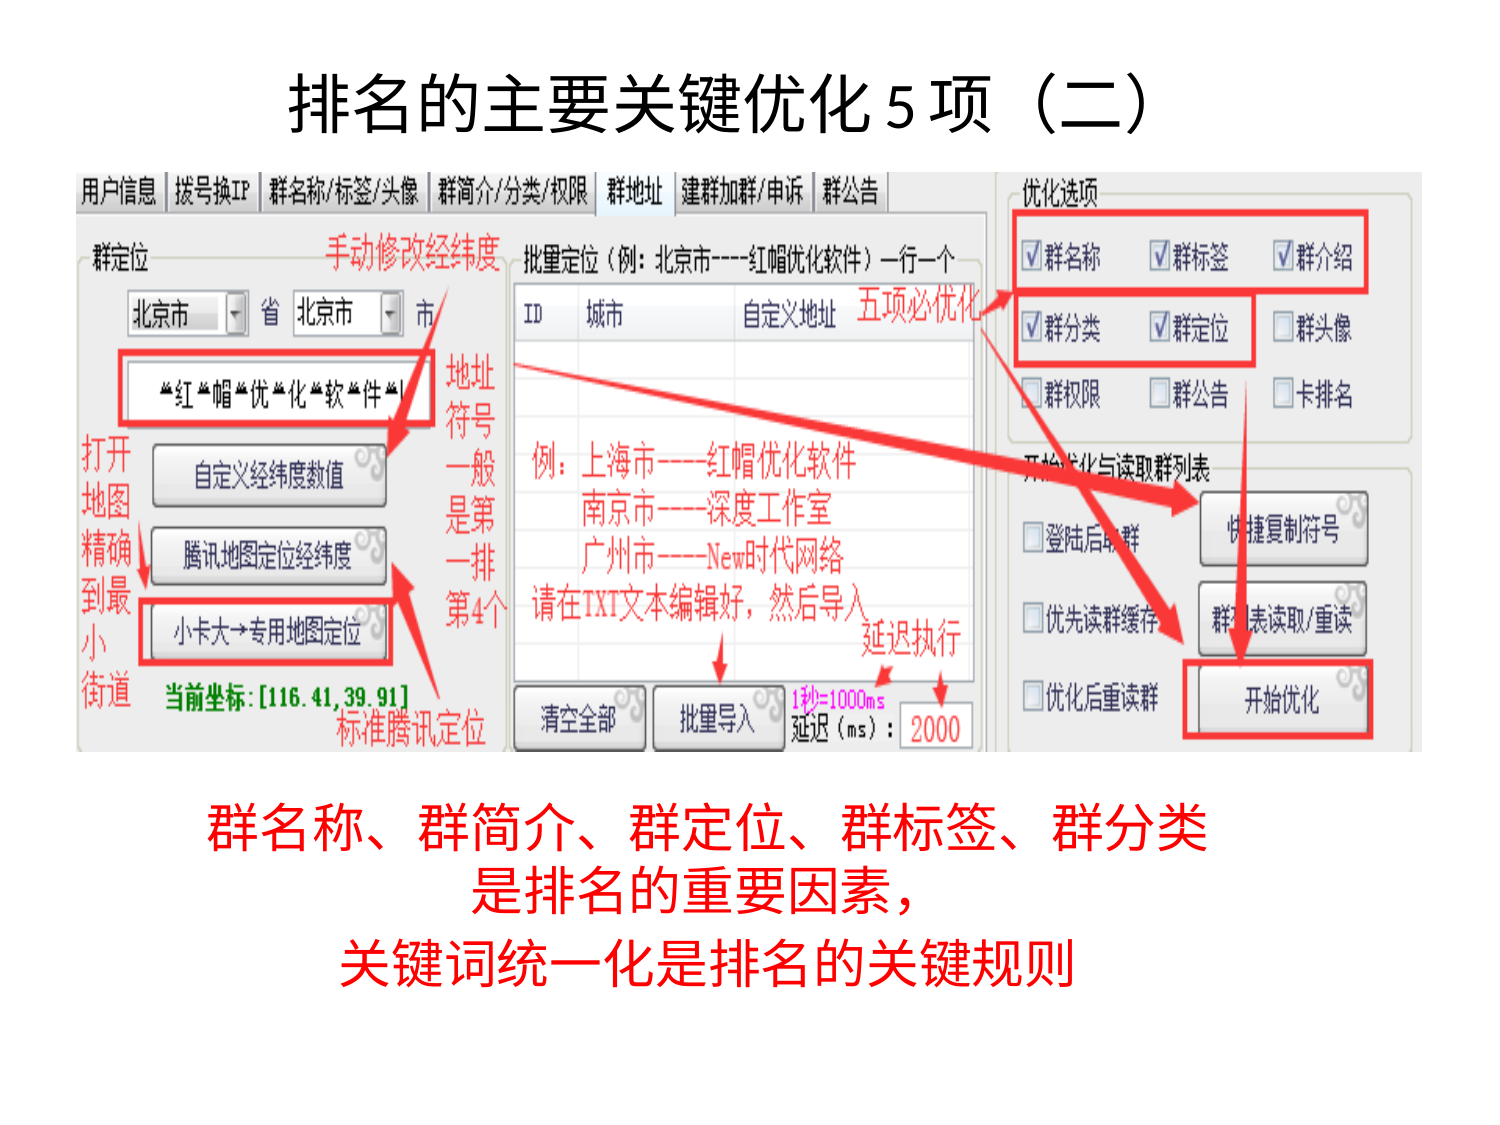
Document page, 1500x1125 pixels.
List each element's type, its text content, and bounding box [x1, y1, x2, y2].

picture [76, 172, 1423, 752]
subtitle 群名称、群简介、群定位、群标签、群分类是排名的重要因素， 关键词统一化是排名的关键规则 [183, 786, 1233, 1004]
title 排名的主要关键优化5项（二） [100, 54, 1376, 150]
